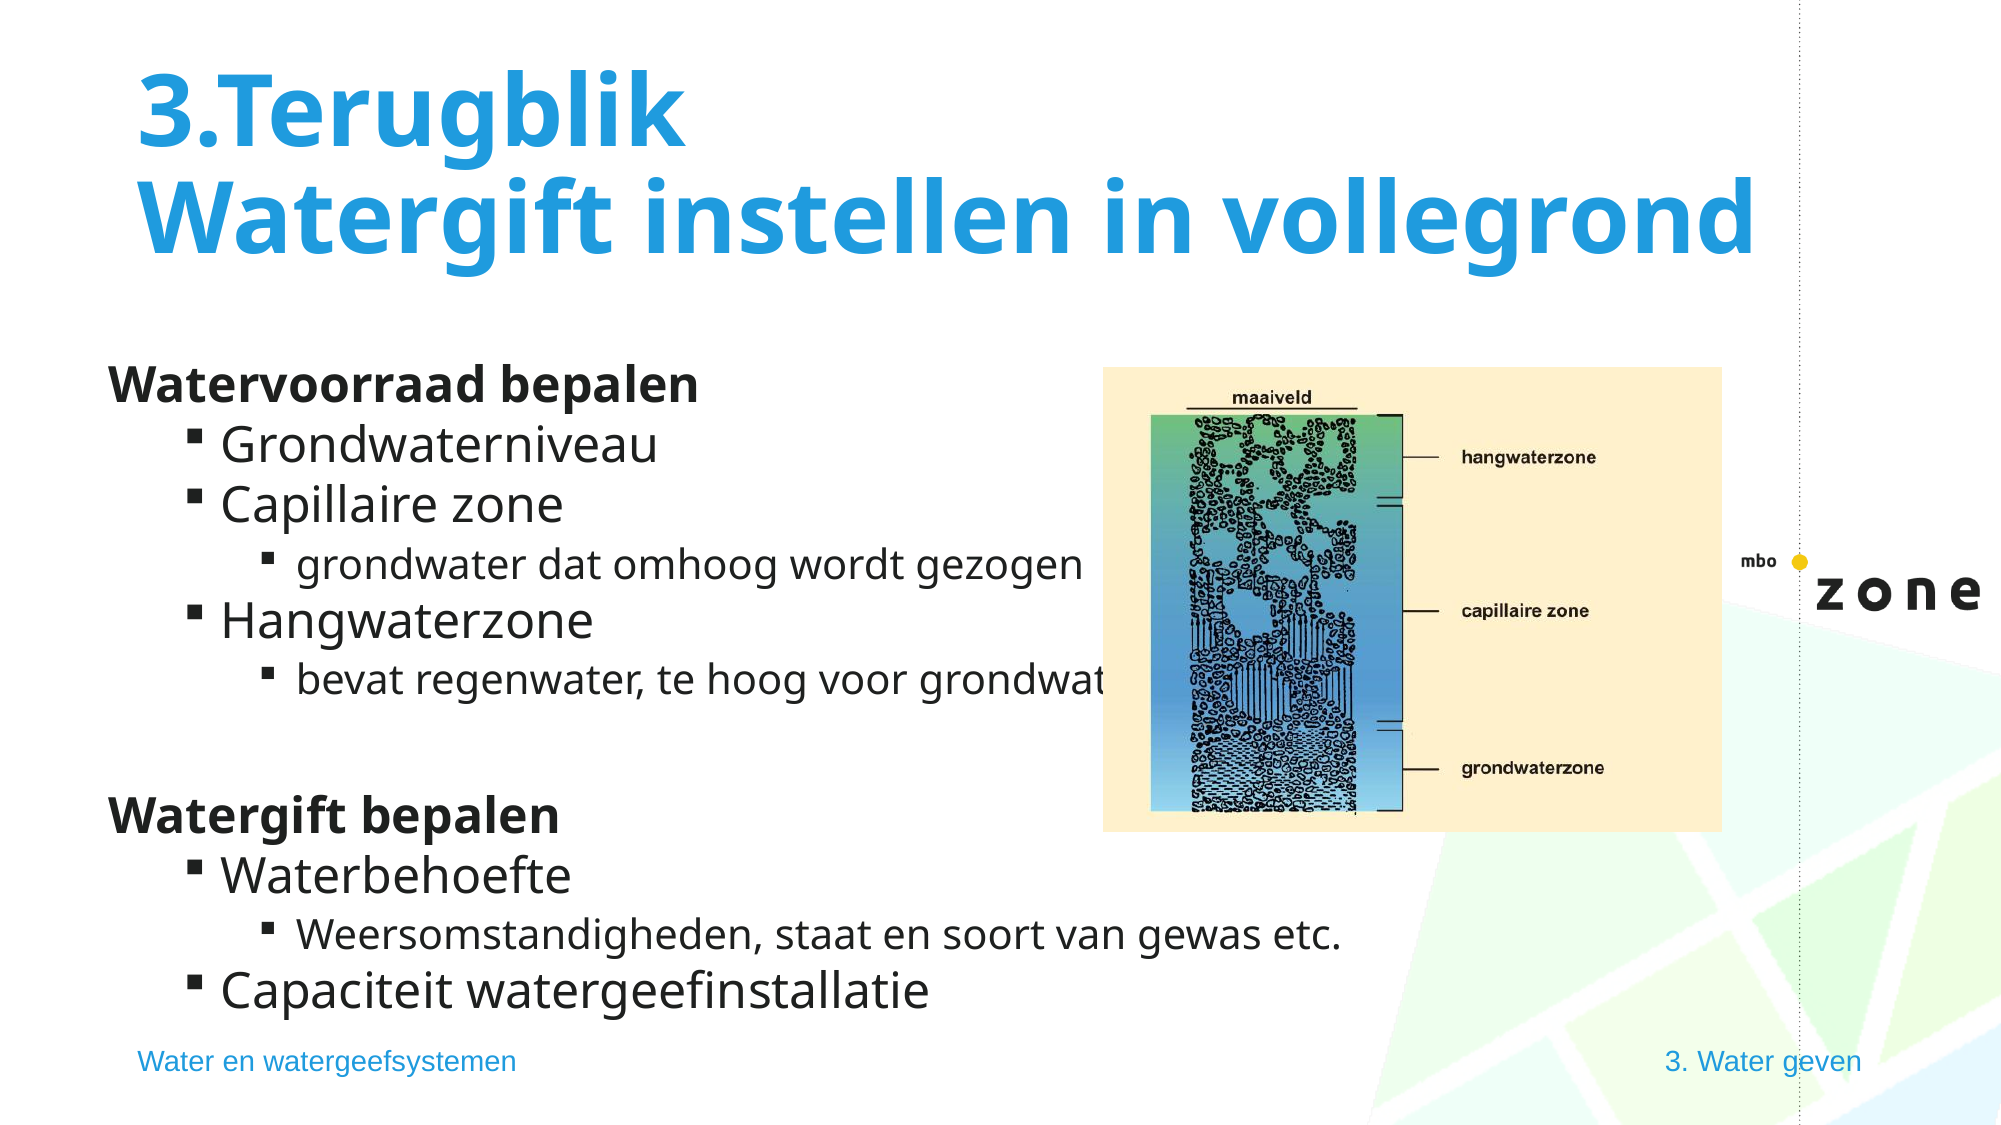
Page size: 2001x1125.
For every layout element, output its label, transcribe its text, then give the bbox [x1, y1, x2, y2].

list Watervoorraad bepalen Grondwaterniveau Capillaire zone grondwater dat omhoog wordt gezogen Hangwaterzone bevat regenwater, te hoog voor grondwater Watergift bepalen Waterbehoefte Weersomstandigheden, staat en soort van gewas etc. Capaciteit watergeefinstallatie [108, 352, 1379, 1067]
picture [1103, 0, 2001, 1125]
list Water en watergeefsystemen [137, 1042, 639, 1103]
title 3.Terugblik Watergift instellen in vollegrond [137, 59, 2000, 278]
list 3. Water geven [1412, 1042, 1863, 1103]
